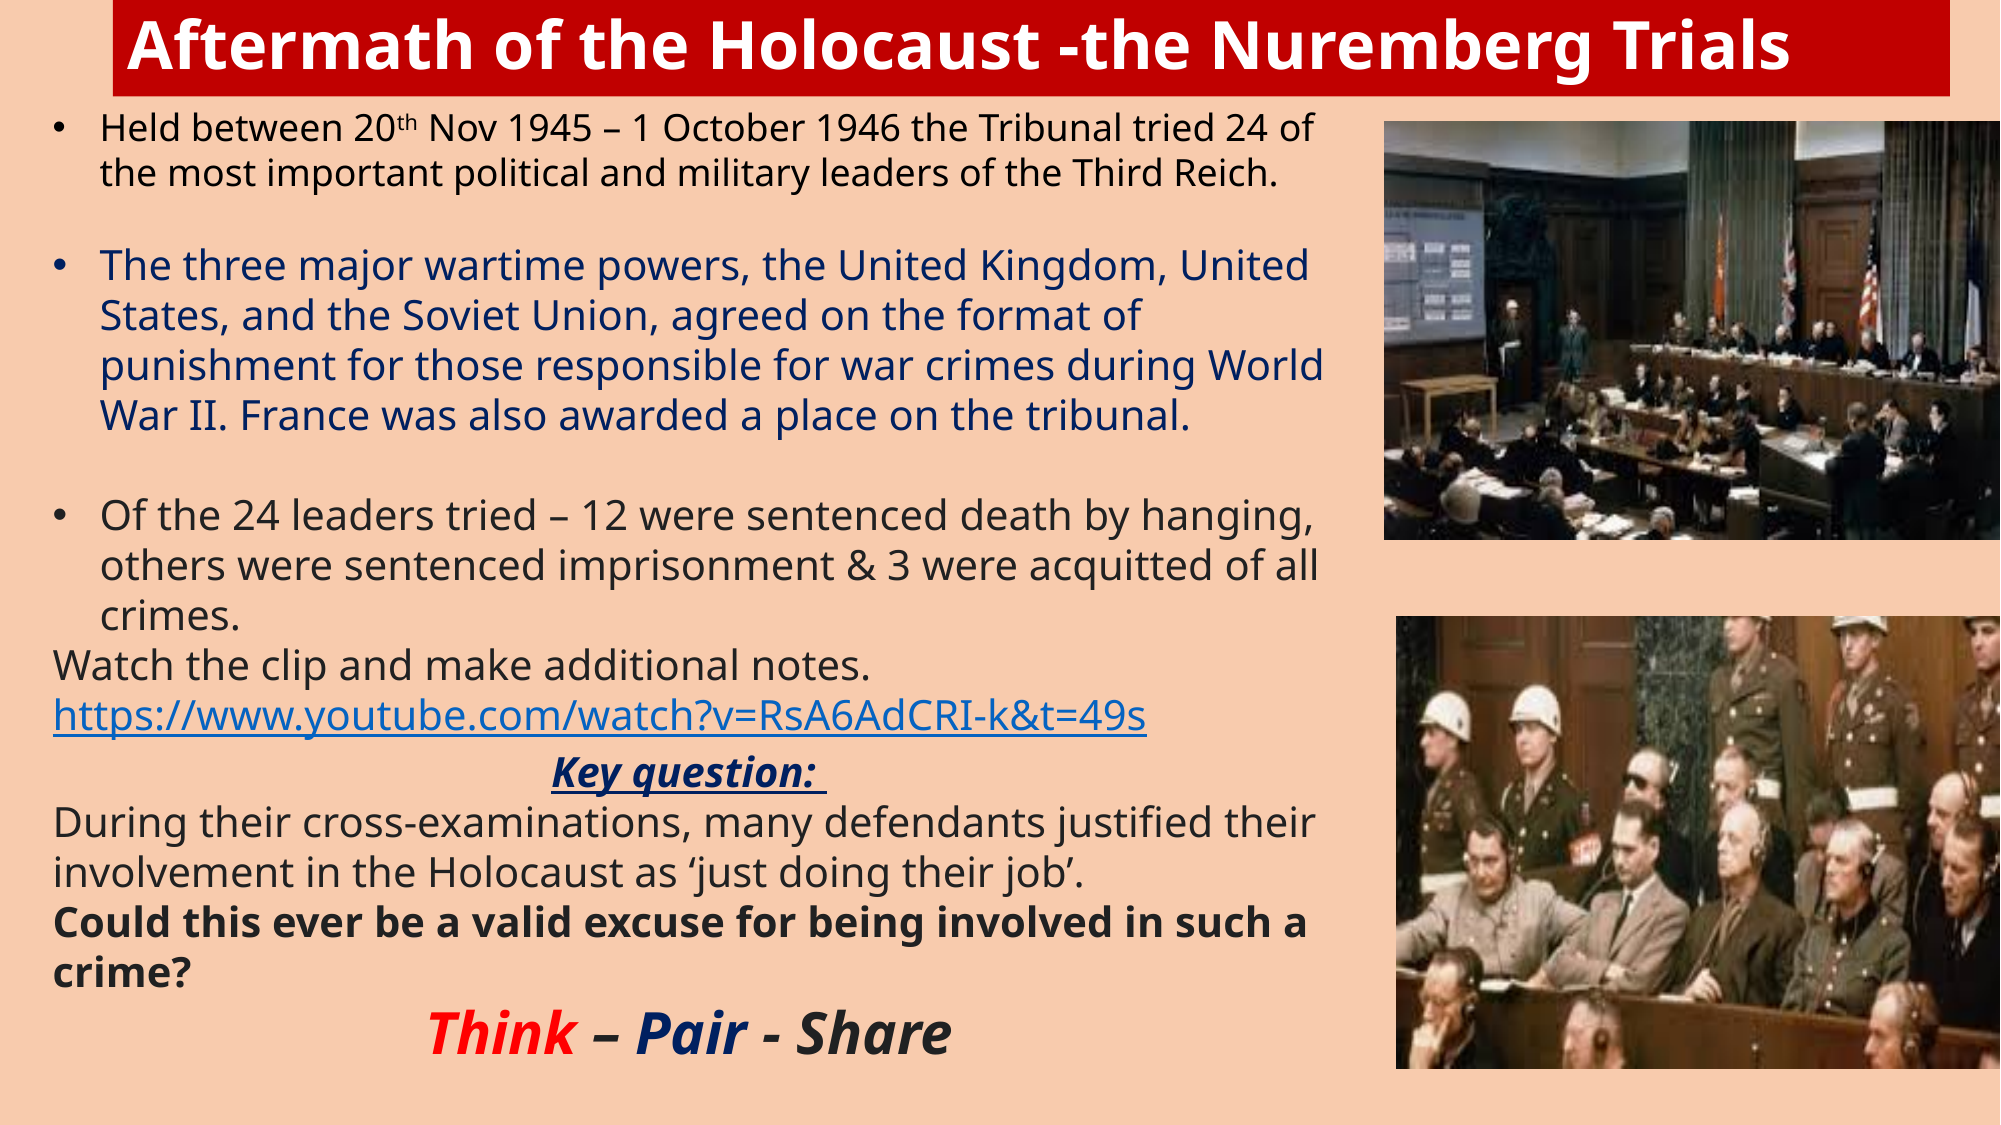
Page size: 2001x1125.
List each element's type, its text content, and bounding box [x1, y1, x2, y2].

title Aftermath of the Holocaust -the Nuremberg Trials [112, 0, 1950, 97]
picture [1396, 616, 2000, 1069]
picture [1384, 121, 2000, 540]
text_box Held between 20th Nov 1945 – 1 October 1946 the Tribunal tried 24 of the most important political and military leaders of the Third Reich. The three major wartime powers, the United Kingdom, United States, and the Soviet Union, agreed on the format of punishment for those responsible for war crimes during World War II. France was also awarded a place on the tribunal. Of the 24 leaders tried – 12 were sentenced death by hanging, others were sentenced imprisonment & 3 were acquitted of all crimes. Watch the clip and make additional notes. https://www.youtube.com/watch?v=RsA6AdCRI-k&t=49s Key question: During their cross-examinations, many defendants justified their involvement in the Holocaust as ‘just doing their job’. Could this ever be a valid excuse for being involved in such a crime? Think – Pair - Share [37, 96, 1340, 1124]
